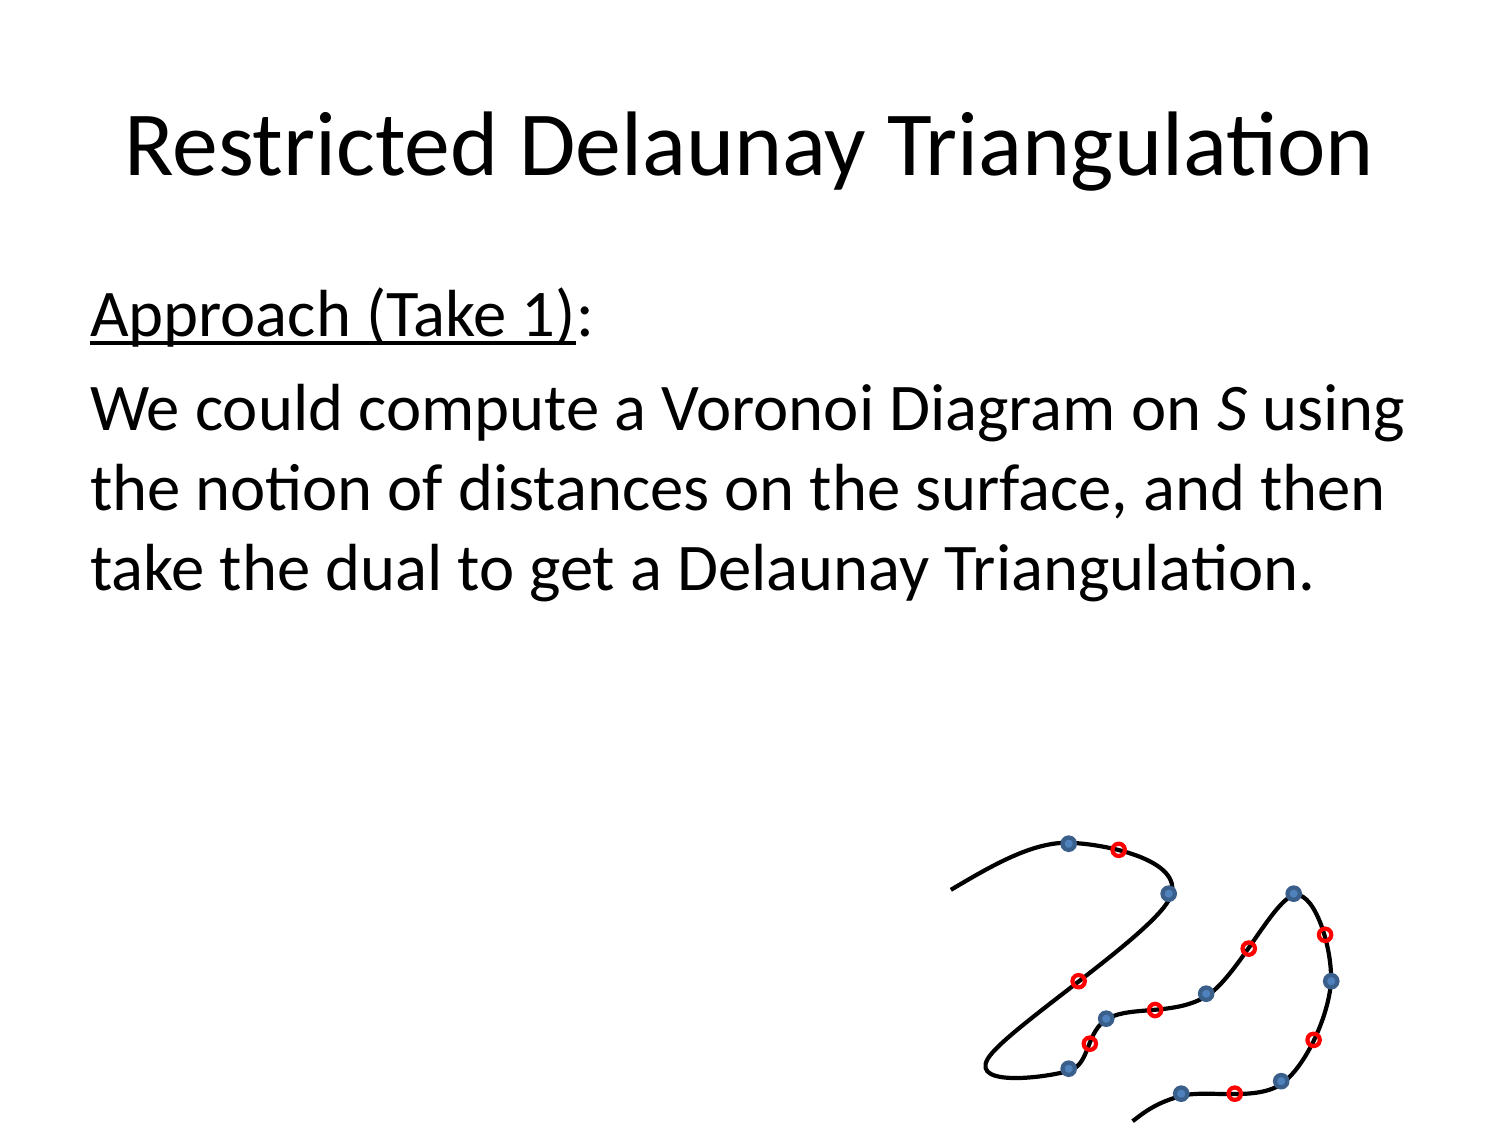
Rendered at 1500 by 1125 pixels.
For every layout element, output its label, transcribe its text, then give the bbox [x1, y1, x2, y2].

text_box [1285, 885, 1303, 902]
text_box [1081, 1035, 1099, 1052]
list Approach (Take 1): We could compute a Voronoi Diagram on S using the notion of distances on the surface, and then take the dual to get a Delaunay Triangulation. [75, 262, 1425, 1125]
text_box [1160, 885, 1177, 902]
text_box [1226, 1085, 1244, 1102]
text_box [1172, 1085, 1190, 1102]
text_box [1060, 835, 1078, 853]
text_box [1060, 1060, 1078, 1078]
text_box [1097, 1010, 1115, 1027]
text_box [1146, 1001, 1164, 1019]
text_box [1197, 985, 1215, 1003]
text_box [1240, 940, 1258, 957]
text_box [1322, 972, 1340, 990]
text_box [950, 842, 1332, 1122]
text_box [1070, 972, 1087, 990]
text_box [1110, 841, 1127, 859]
text_box [1316, 926, 1334, 944]
text_box [1305, 1031, 1322, 1049]
title Restricted Delaunay Triangulation [75, 45, 1425, 233]
text_box [1272, 1072, 1290, 1090]
